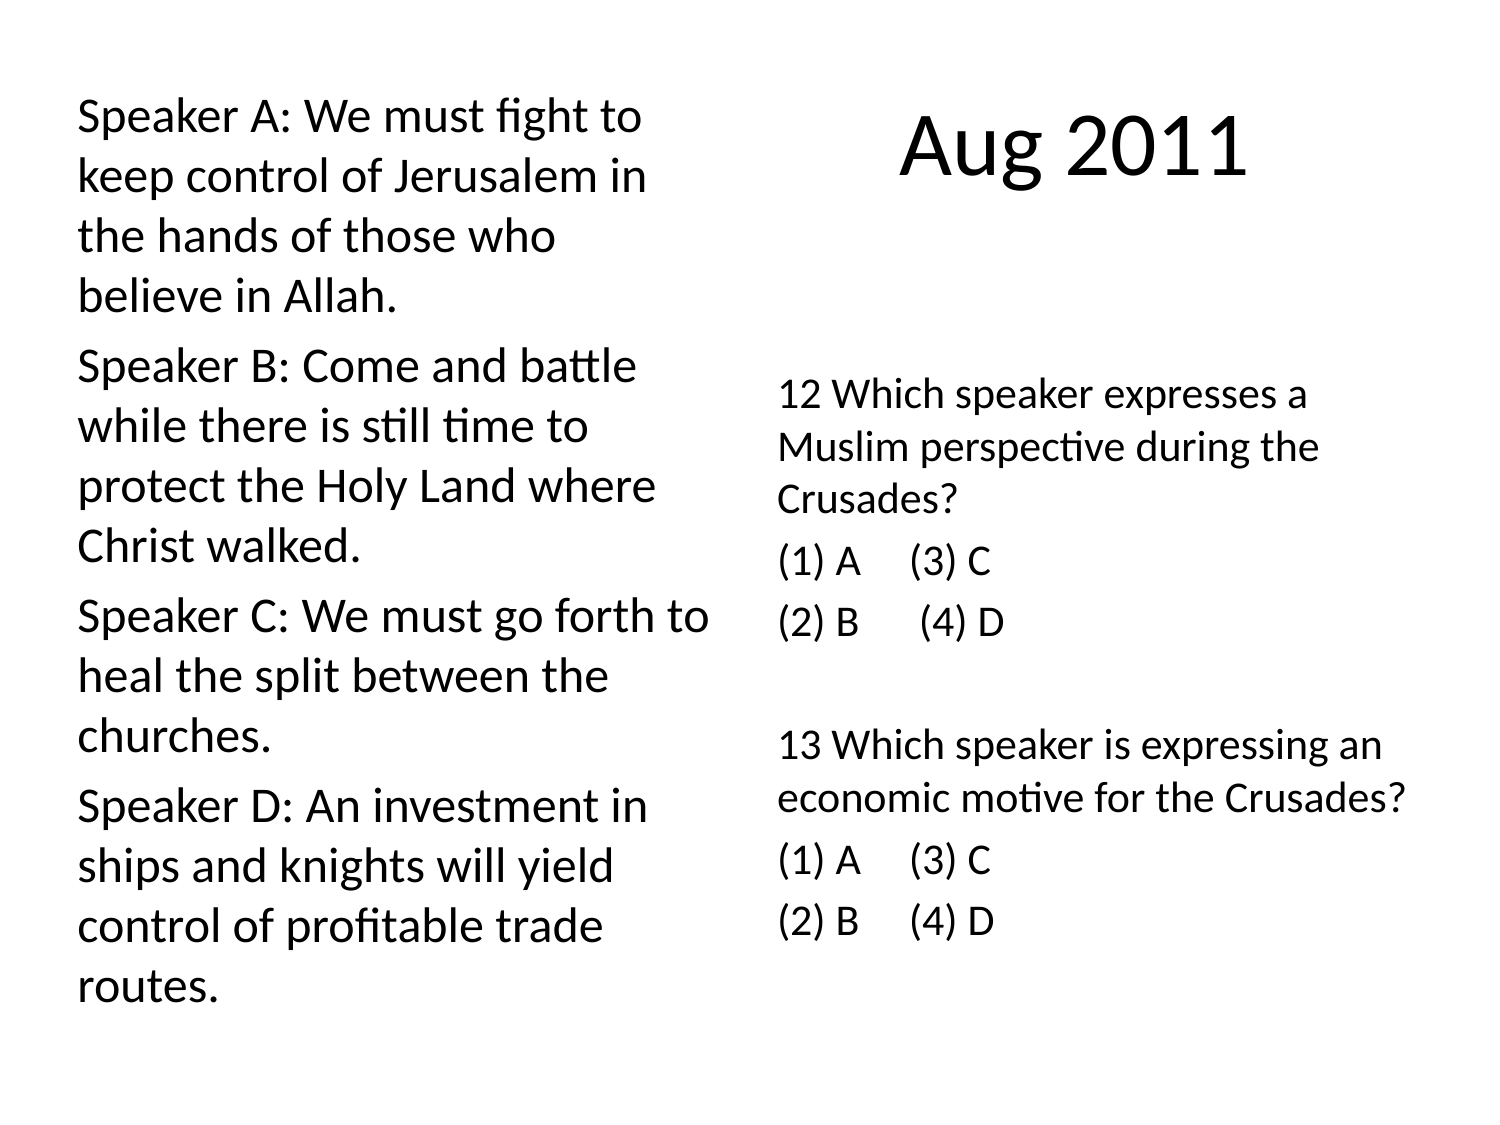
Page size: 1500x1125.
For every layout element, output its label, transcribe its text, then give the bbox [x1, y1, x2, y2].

list Speaker A: We must fight to keep control of Jerusalem in the hands of those who believe in Allah. Speaker B: Come and battle while there is still time to protect the Holy Land where Christ walked. Speaker C: We must go forth to heal the split between the churches. Speaker D: An investment in ships and knights will yield control of profitable trade routes. [62, 75, 726, 724]
list 12 Which speaker expresses a Muslim perspective during the Crusades? (1) A (3) C (2) B (4) D 13 Which speaker is expressing an economic motive for the Crusades? (1) A (3) C (2) B (4) D [761, 356, 1425, 1005]
title Aug 2011 [725, 45, 1425, 233]
